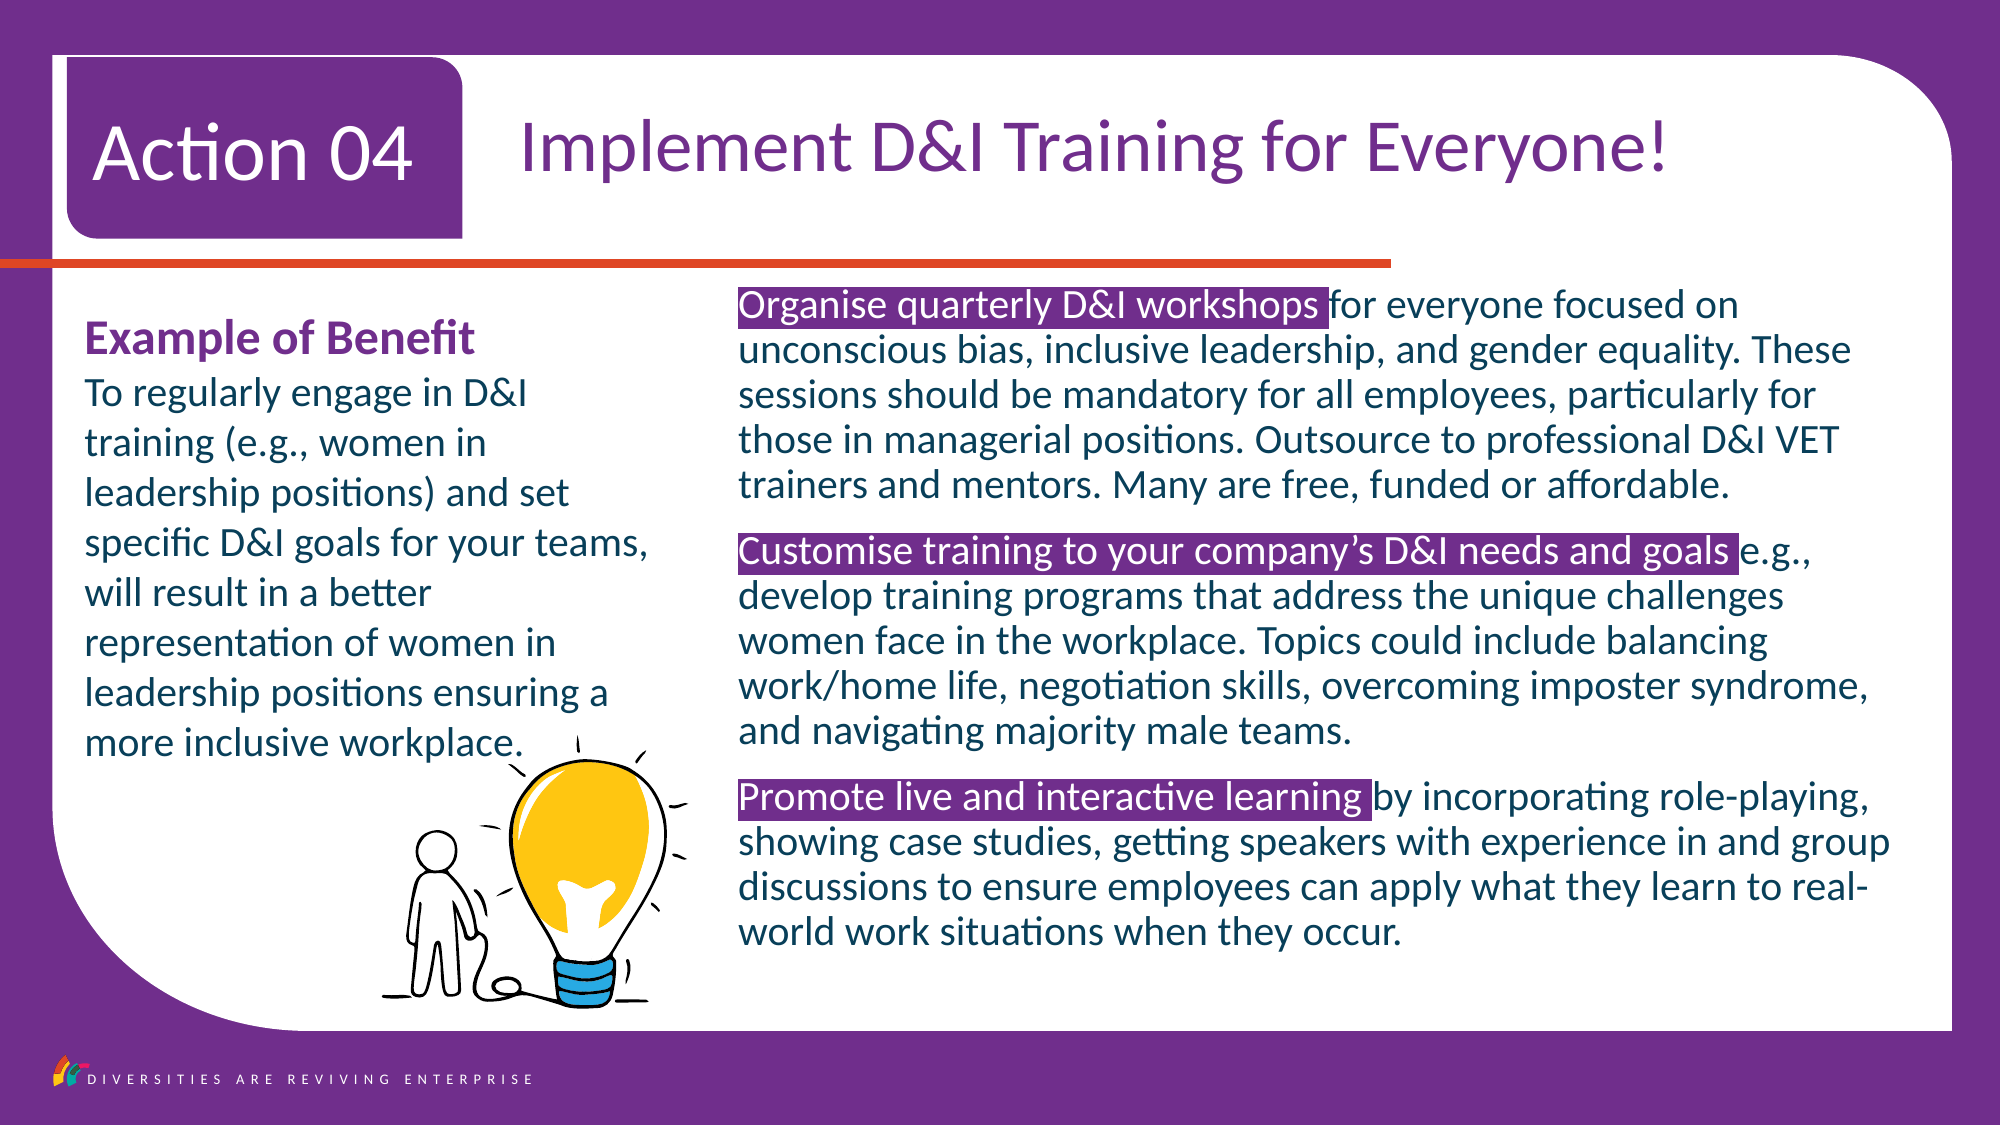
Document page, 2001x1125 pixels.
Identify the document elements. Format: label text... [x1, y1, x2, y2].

text_box Example of Benefit To regularly engage in D&I training (e.g., women in leadership positions) and set specific D&I goals for your teams, will result in a better representation of women in leadership positions ensuring a more inclusive workplace. [69, 297, 671, 616]
text_box Organise quarterly D&I workshops for everyone focused on unconscious bias, inclusive leadership, and gender equality. These sessions should be mandatory for all employees, particularly for those in managerial positions. Outsource to professional D&I VET trainers and mentors. Many are free, funded or affordable. Customise training to your company’s D&I needs and goals e.g., develop training programs that address the unique challenges women face in the workplace. Topics could include balancing work/home life, negotiation skills, overcoming imposter syndrome, and navigating majority male teams. Promote live and interactive learning by incorporating role-playing, showing case studies, getting speakers with experience in and group discussions to ensure employees can apply what they learn to real-world work situations when they occur. [685, 275, 1933, 372]
text_box [66, 56, 464, 240]
text_box [0, 260, 1389, 267]
text_box Action 04 [60, 53, 429, 211]
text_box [381, 734, 689, 1009]
text_box Implement D&I Training for Everyone! [505, 89, 1852, 259]
